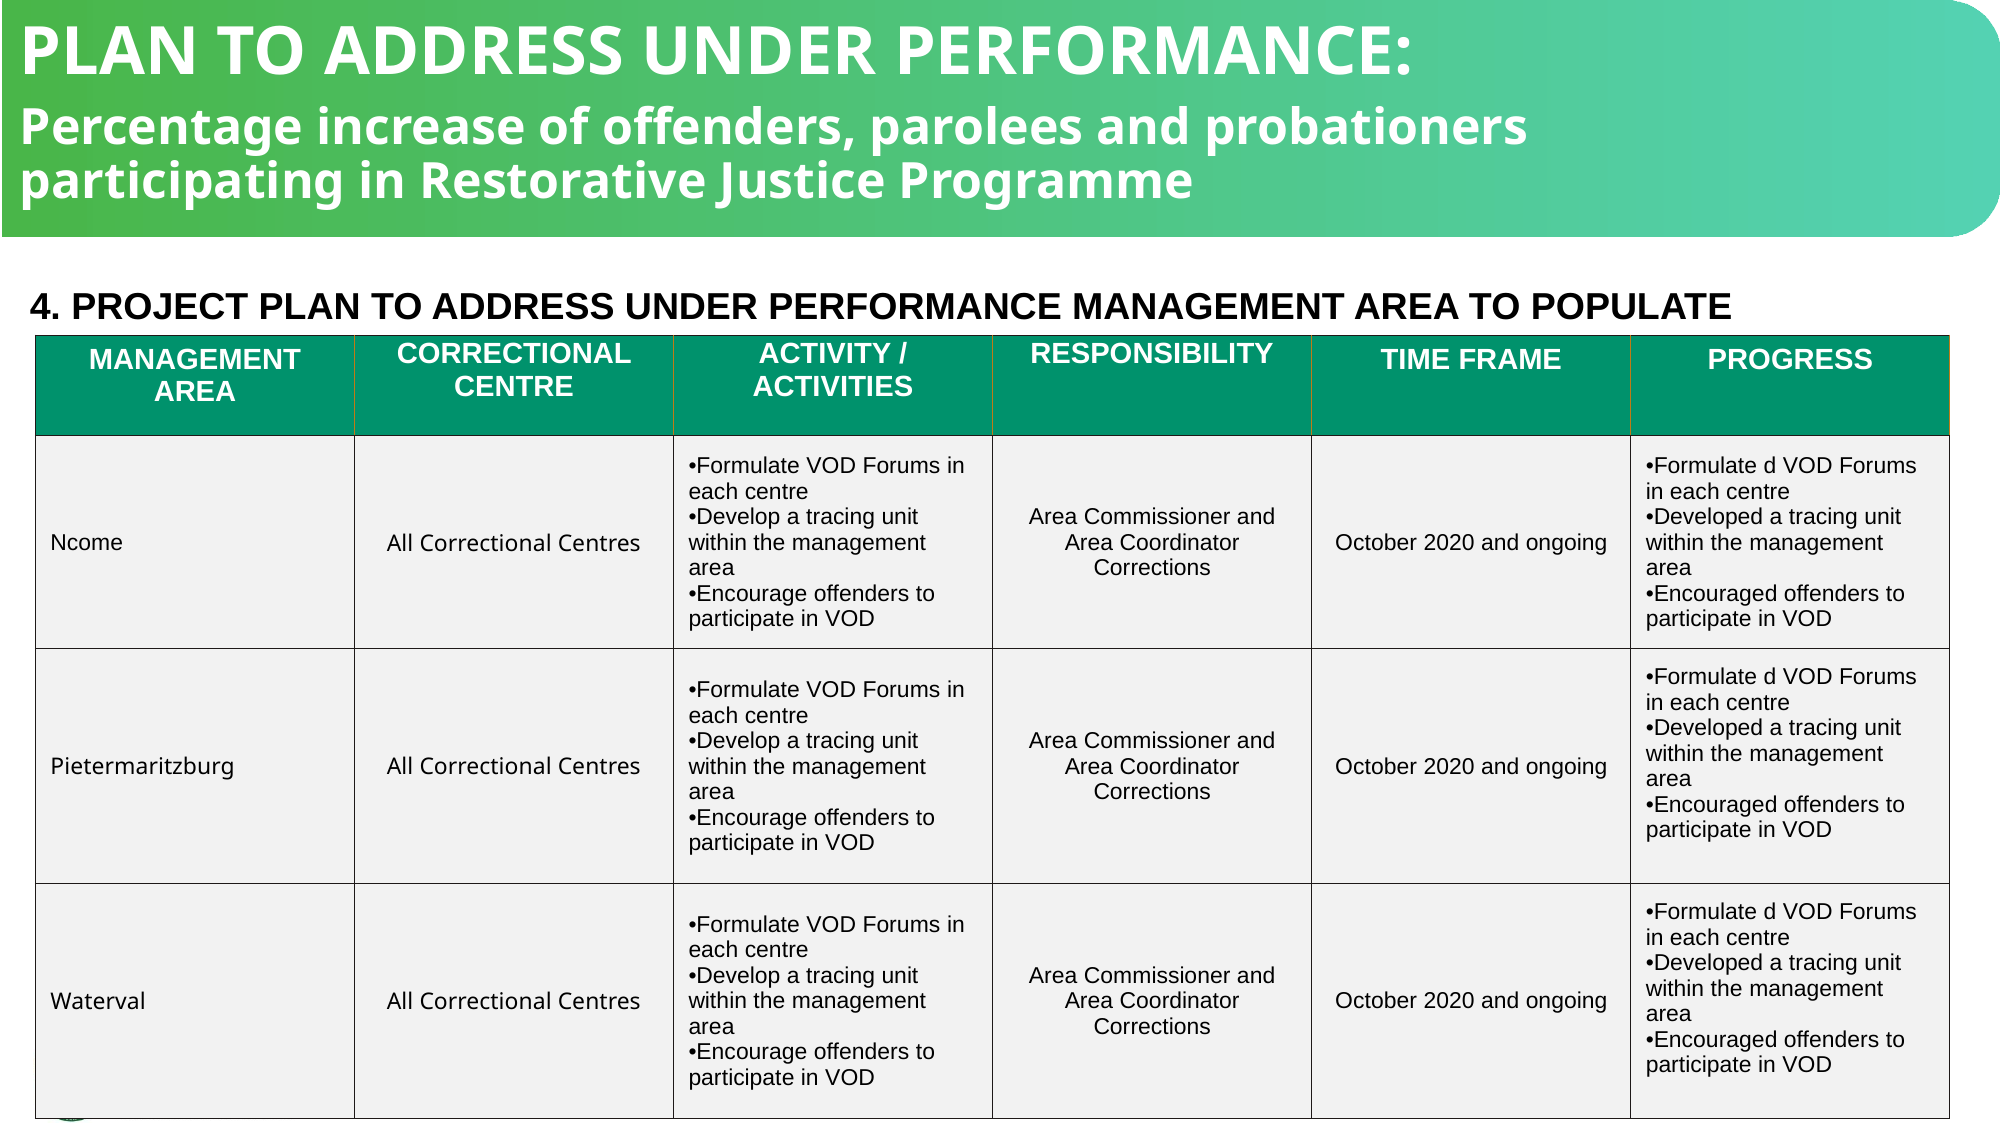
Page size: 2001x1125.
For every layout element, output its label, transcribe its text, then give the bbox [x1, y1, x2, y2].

text_box [2, 0, 2000, 237]
table_cell Formulate VOD Forums in each centre Develop a tracing unit within the management area Encourage offenders to participate in VOD [674, 649, 992, 883]
table_cell Area Commissioner and Area Coordinator Corrections [993, 436, 1311, 648]
table_header RESPONSIBILITY [993, 336, 1311, 435]
table_cell Area Commissioner and Area Coordinator Corrections [993, 884, 1311, 1118]
table_cell Waterval [36, 884, 354, 1118]
table_header TIME FRAME [1312, 336, 1630, 435]
table_cell Ncome [36, 436, 354, 648]
table_cell October 2020 and ongoing [1312, 884, 1630, 1118]
picture [33, 1049, 332, 1123]
table_cell October 2020 and ongoing [1312, 436, 1630, 648]
table_cell Formulate d VOD Forums in each centre Developed a tracing unit within the management area Encouraged offenders to participate in VOD [1631, 436, 1949, 648]
table_cell All Correctional Centres [355, 884, 673, 1118]
table_cell All Correctional Centres [355, 649, 673, 883]
table_header ACTIVITY / ACTIVITIES [674, 336, 992, 435]
table_header CORRECTIONAL CENTRE [355, 336, 673, 435]
table_cell Pietermaritzburg [36, 649, 354, 883]
table_cell Formulate d VOD Forums in each centre Developed a tracing unit within the management area Encouraged offenders to participate in VOD [1631, 884, 1949, 1118]
table_cell Formulate d VOD Forums in each centre Developed a tracing unit within the management area Encouraged offenders to participate in VOD [1631, 649, 1949, 883]
table_cell Area Commissioner and Area Coordinator Corrections [993, 649, 1311, 883]
table_cell October 2020 and ongoing [1312, 649, 1630, 883]
table_cell Formulate VOD Forums in each centre Develop a tracing unit within the management area Encourage offenders to participate in VOD [674, 884, 992, 1118]
text_box PLAN TO ADDRESS UNDER PERFORMANCE: Percentage increase of offenders, parolees and probationers participating in Restorative Justice Programme [4, 9, 1803, 96]
table_header PROGRESS [1631, 336, 1949, 435]
text_box 4. PROJECT PLAN TO ADDRESS UNDER PERFORMANCE MANAGEMENT AREA TO POPULATE [0, 274, 1863, 335]
table_cell Formulate VOD Forums in each centre Develop a tracing unit within the management area Encourage offenders to participate in VOD [674, 436, 992, 648]
table_header MANAGEMENT AREA [36, 336, 354, 435]
table_cell All Correctional Centres [355, 436, 673, 648]
